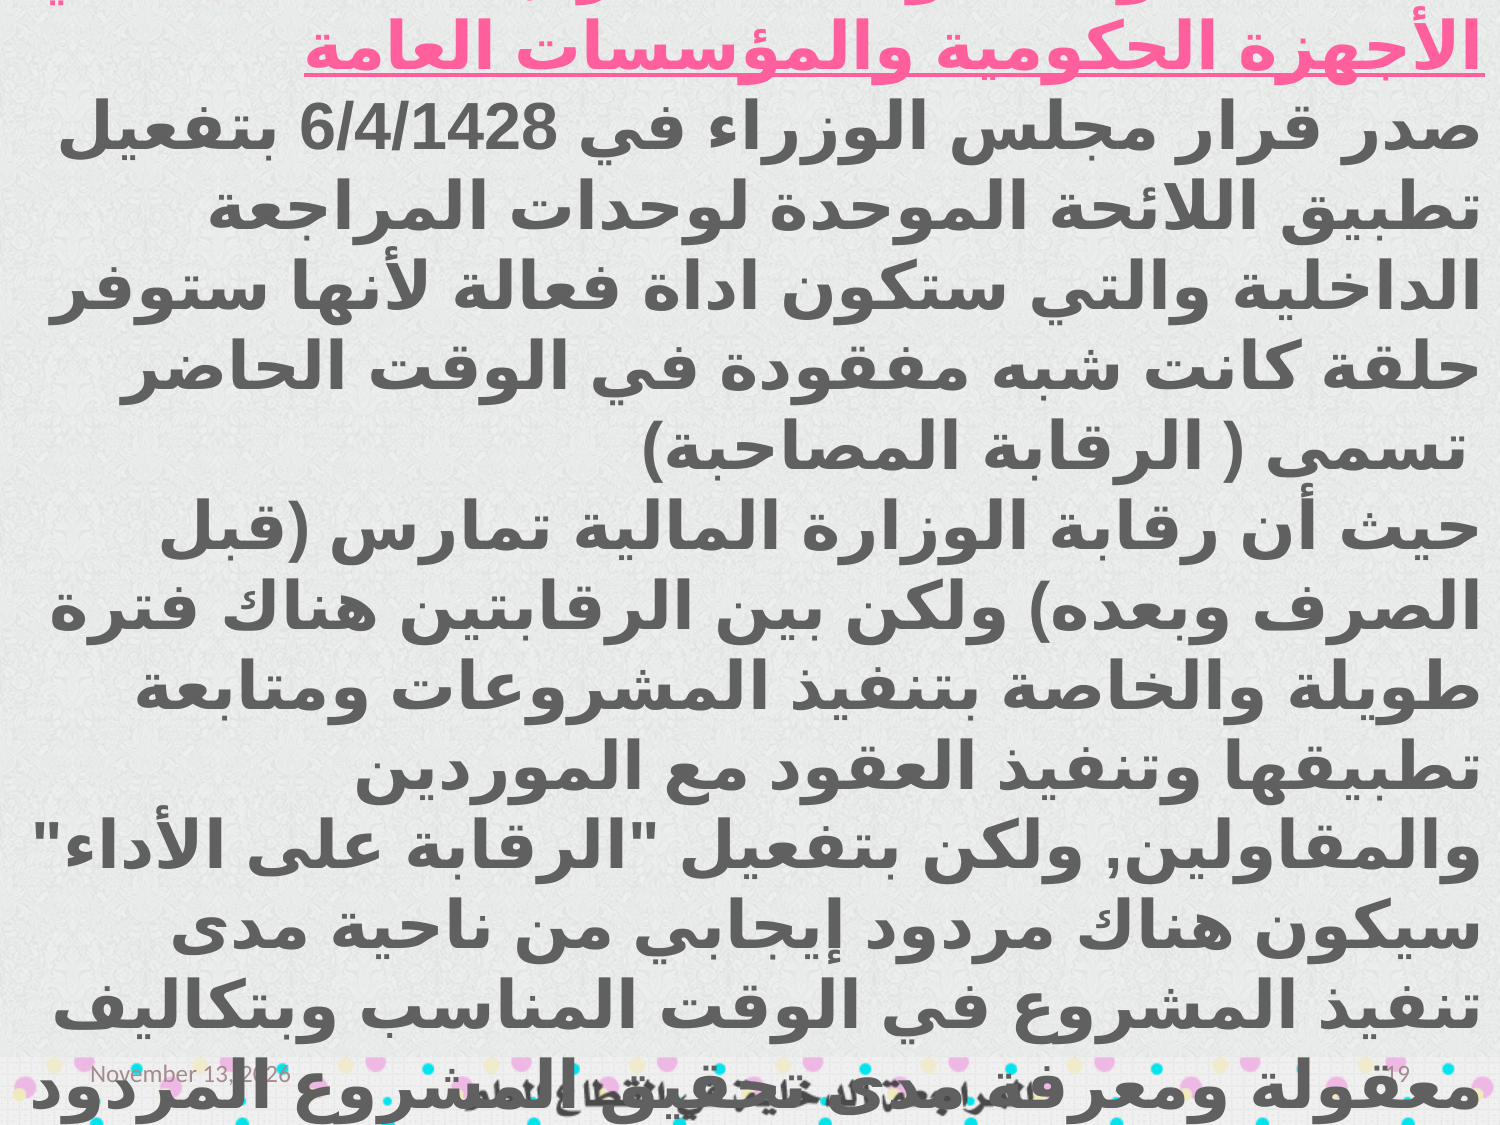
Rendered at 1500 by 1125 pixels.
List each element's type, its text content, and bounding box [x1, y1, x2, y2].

text_box اللائحة الموحدة لوحدات المراجعة الداخلية في الأجهزة الحكومية والمؤسسات العامة صدر قرار مجلس الوزراء في 6/4/1428 بتفعيل تطبيق اللائحة الموحدة لوحدات المراجعة الداخلية والتي ستكون اداة فعالة لأنها ستوفر حلقة كانت شبه مفقودة في الوقت الحاضر تسمى ( الرقابة المصاحبة) حيث أن رقابة الوزارة المالية تمارس (قبل الصرف وبعده) ولكن بين الرقابتين هناك فترة طويلة والخاصة بتنفيذ المشروعات ومتابعة تطبيقها وتنفيذ العقود مع الموردين والمقاولين, ولكن بتفعيل "الرقابة على الأداء" سيكون هناك مردود إيجابي من ناحية مدى تنفيذ المشروع في الوقت المناسب وبتكاليف معقولة ومعرفة مدى تحقيق المشروع المردود المطلوب على المجتمع [0, 0, 1500, 1125]
